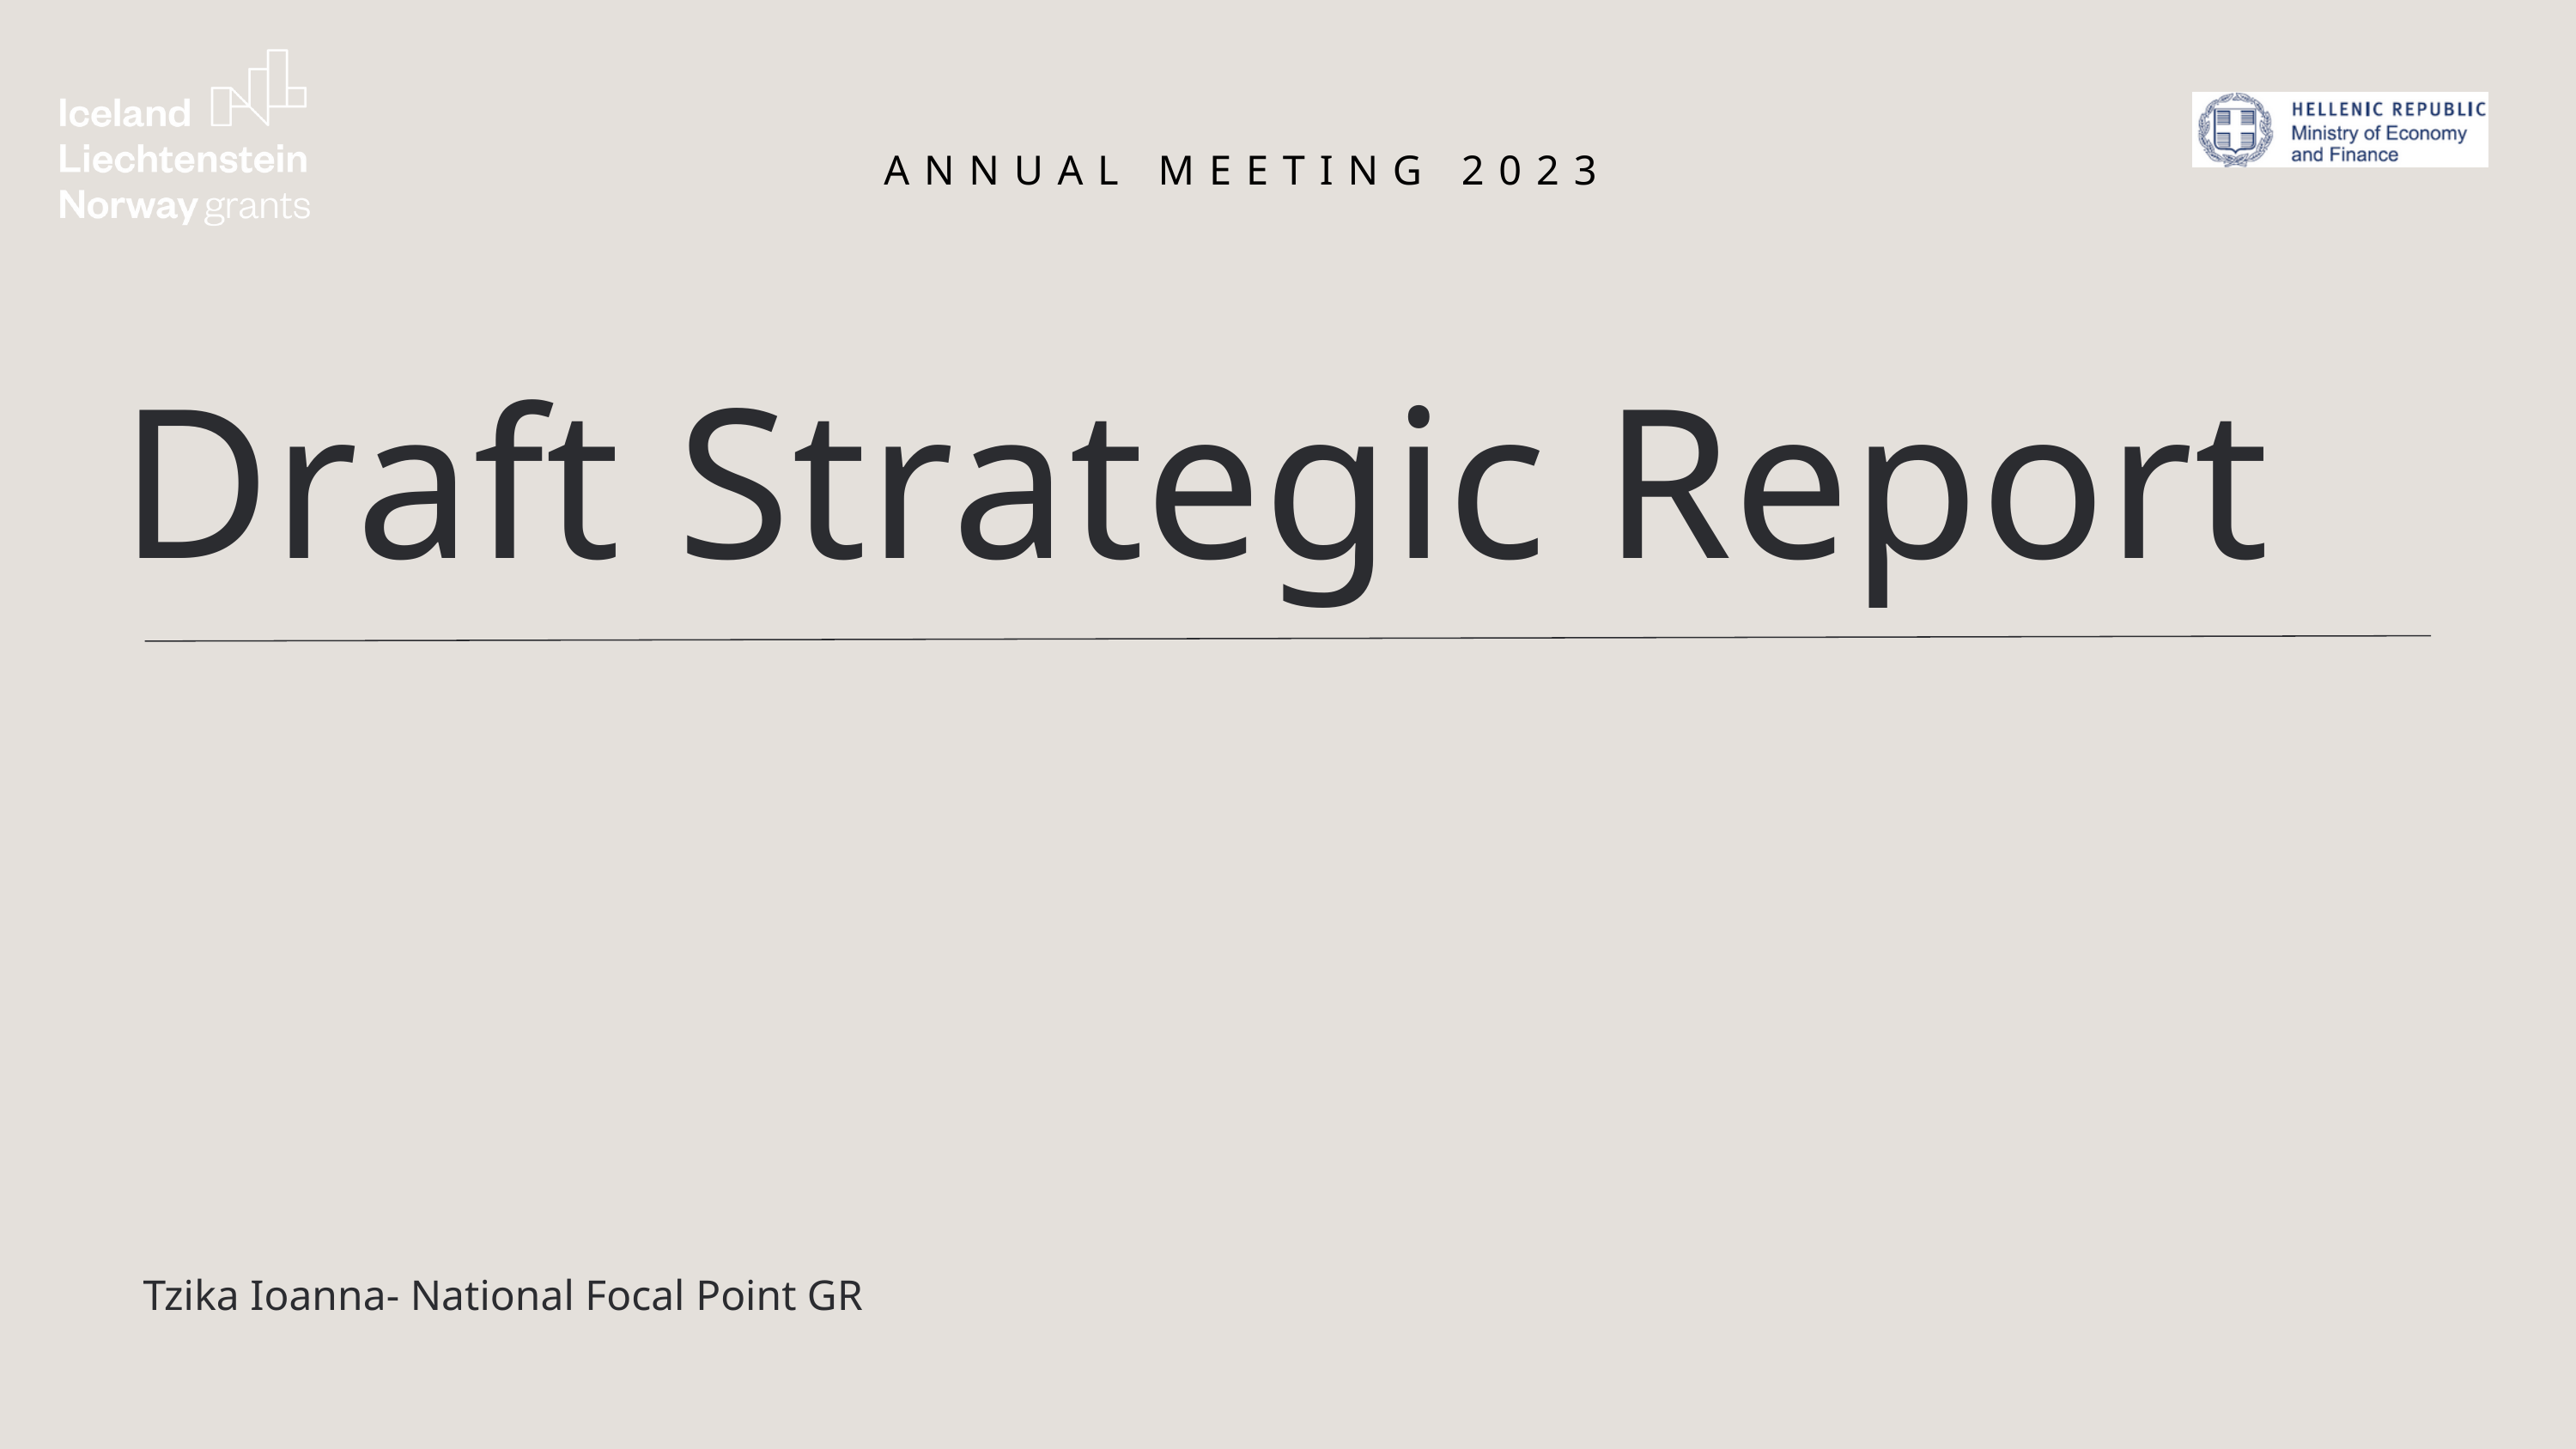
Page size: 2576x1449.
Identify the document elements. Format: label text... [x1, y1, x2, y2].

text_box [2192, 92, 2489, 168]
text_box Draft Strategic Report [119, 327, 2428, 600]
text_box Tzika Ioanna- National Focal Point GR [143, 1257, 1251, 1319]
text_box ANNUAL MEETING 2023 [556, 136, 1951, 193]
text_box [58, 49, 311, 227]
